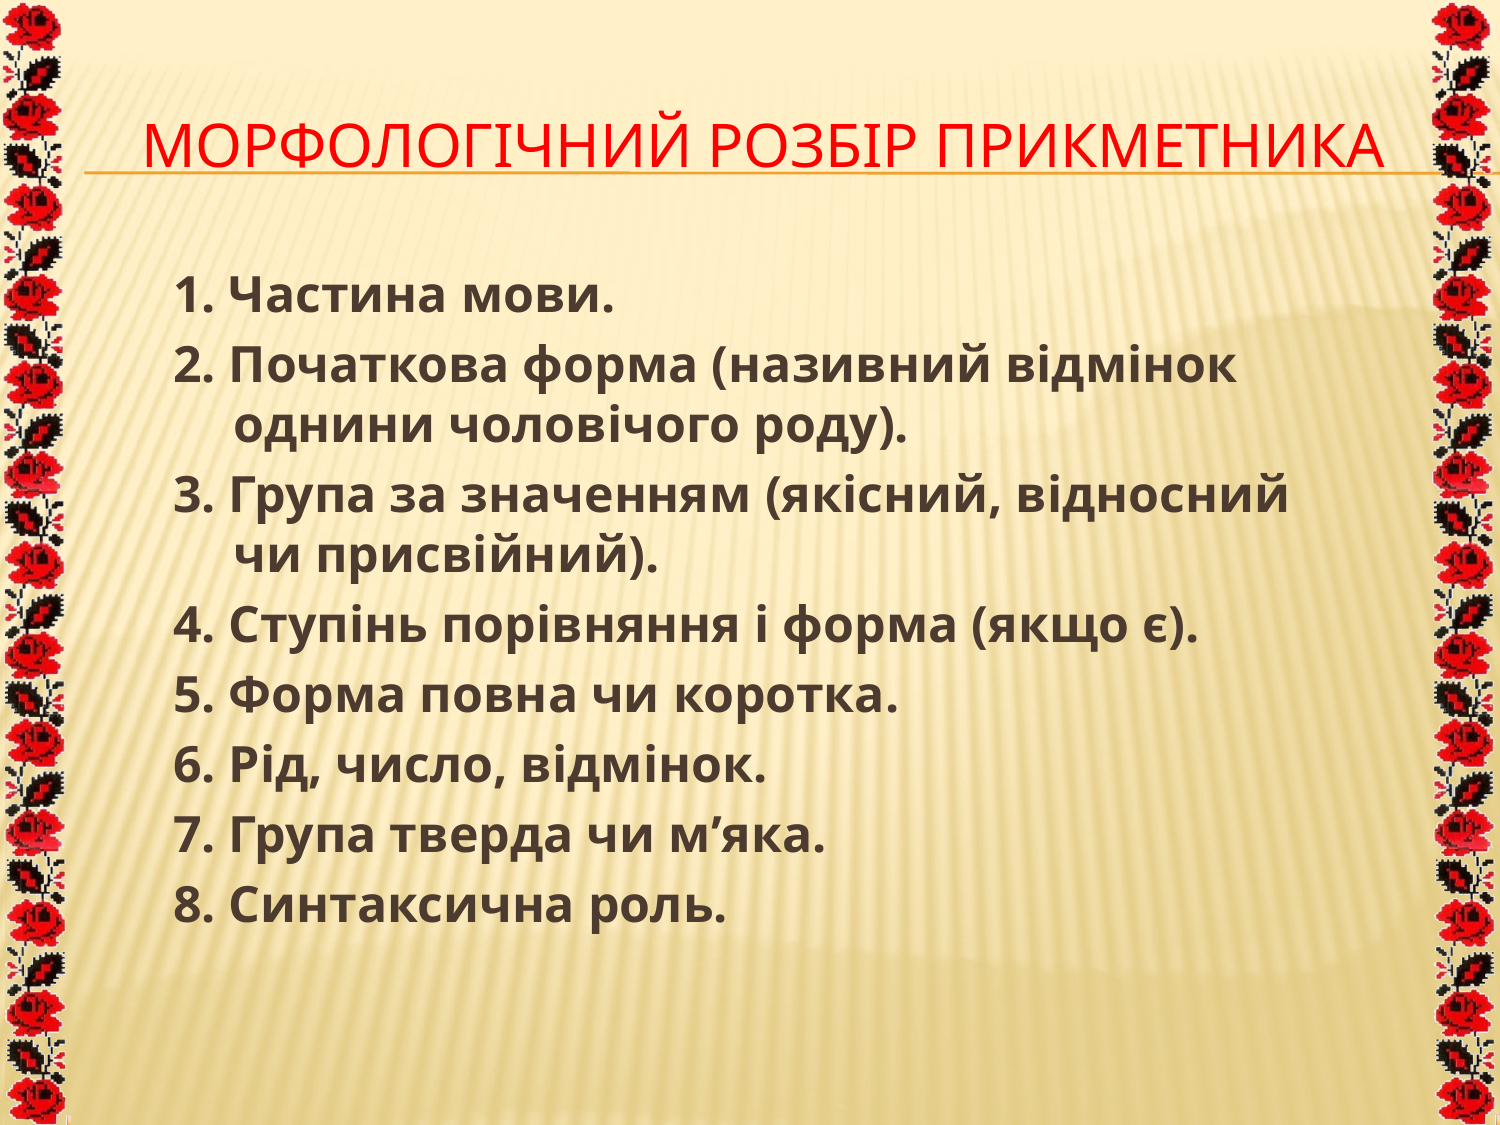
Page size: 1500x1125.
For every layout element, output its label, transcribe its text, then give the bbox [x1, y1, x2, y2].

picture [1428, 0, 1500, 1125]
picture [0, 0, 72, 1125]
title Морфологічний розбір прикметника [80, 75, 1418, 213]
list 1. Частина мови. 2. Початкова форма (називний відмінок однини чоловічого роду). 3. Група за значенням (якісний, відносний чи присвійний). 4. Ступінь порівняння і форма (якщо є). 5. Форма повна чи коротка. 6. Рід, число, відмінок. 7. Група тверда чи м’яка. 8. Синтаксична роль. [100, 254, 1376, 998]
